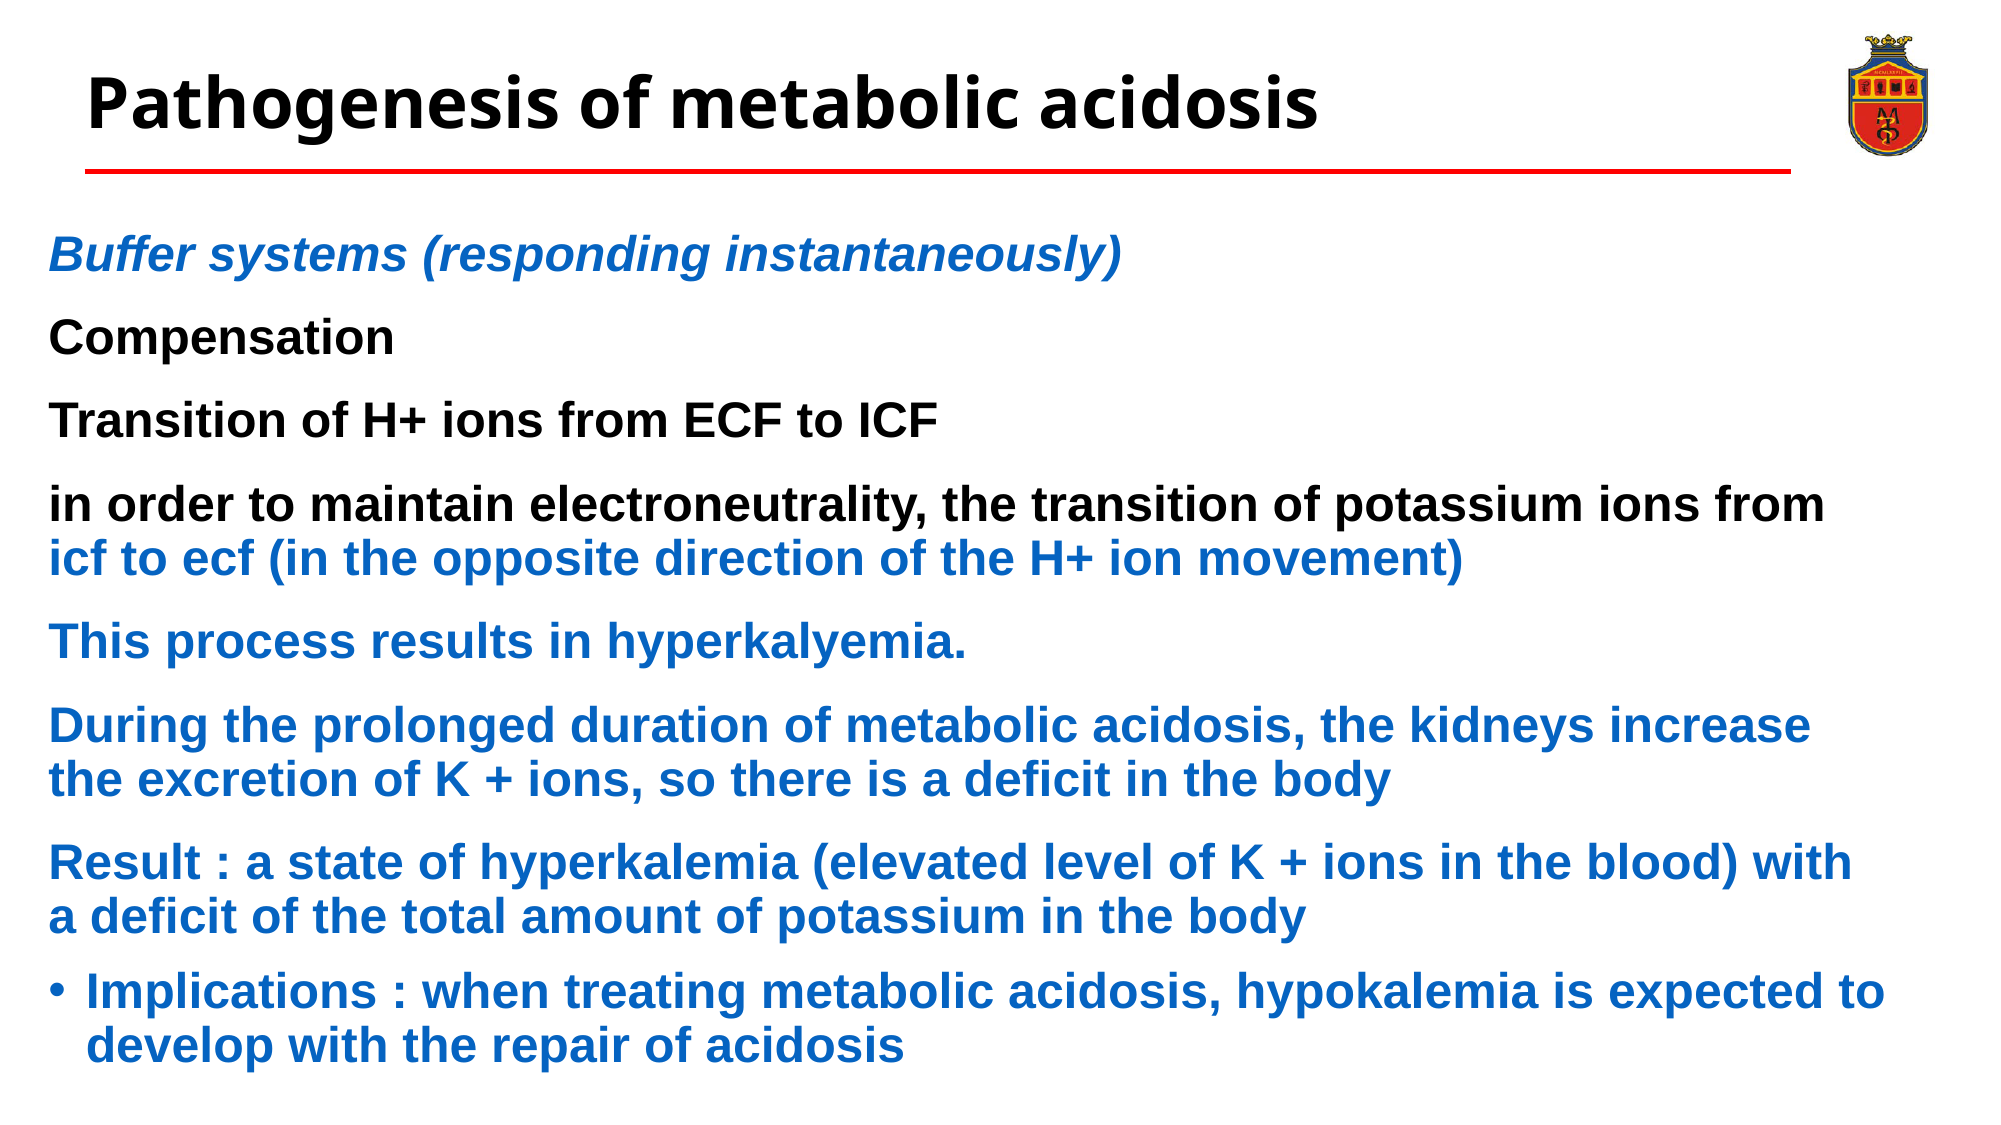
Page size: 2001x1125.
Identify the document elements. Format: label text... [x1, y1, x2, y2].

list Buffer systems (responding instantaneously) Compensation Transition of H+ ions from ECF to ICF in order to maintain electroneutrality, the transition of potassium ions from icf to ecf (in the opposite direction of the H+ ion movement) This process results in hyperkalyemia. During the prolonged duration of metabolic acidosis, the kidneys increase the excretion of K + ions, so there is a deficit in the body Result : a state of hyperkalemia (elevated level of K + ions in the blood) with a deficit of the total amount of potassium in the body Implications : when treating metabolic acidosis, hypokalemia is expected to develop with the repair of acidosis [33, 220, 1909, 1096]
title Pathogenesis of metabolic acidosis [70, 50, 1794, 151]
picture [1794, 16, 1969, 189]
